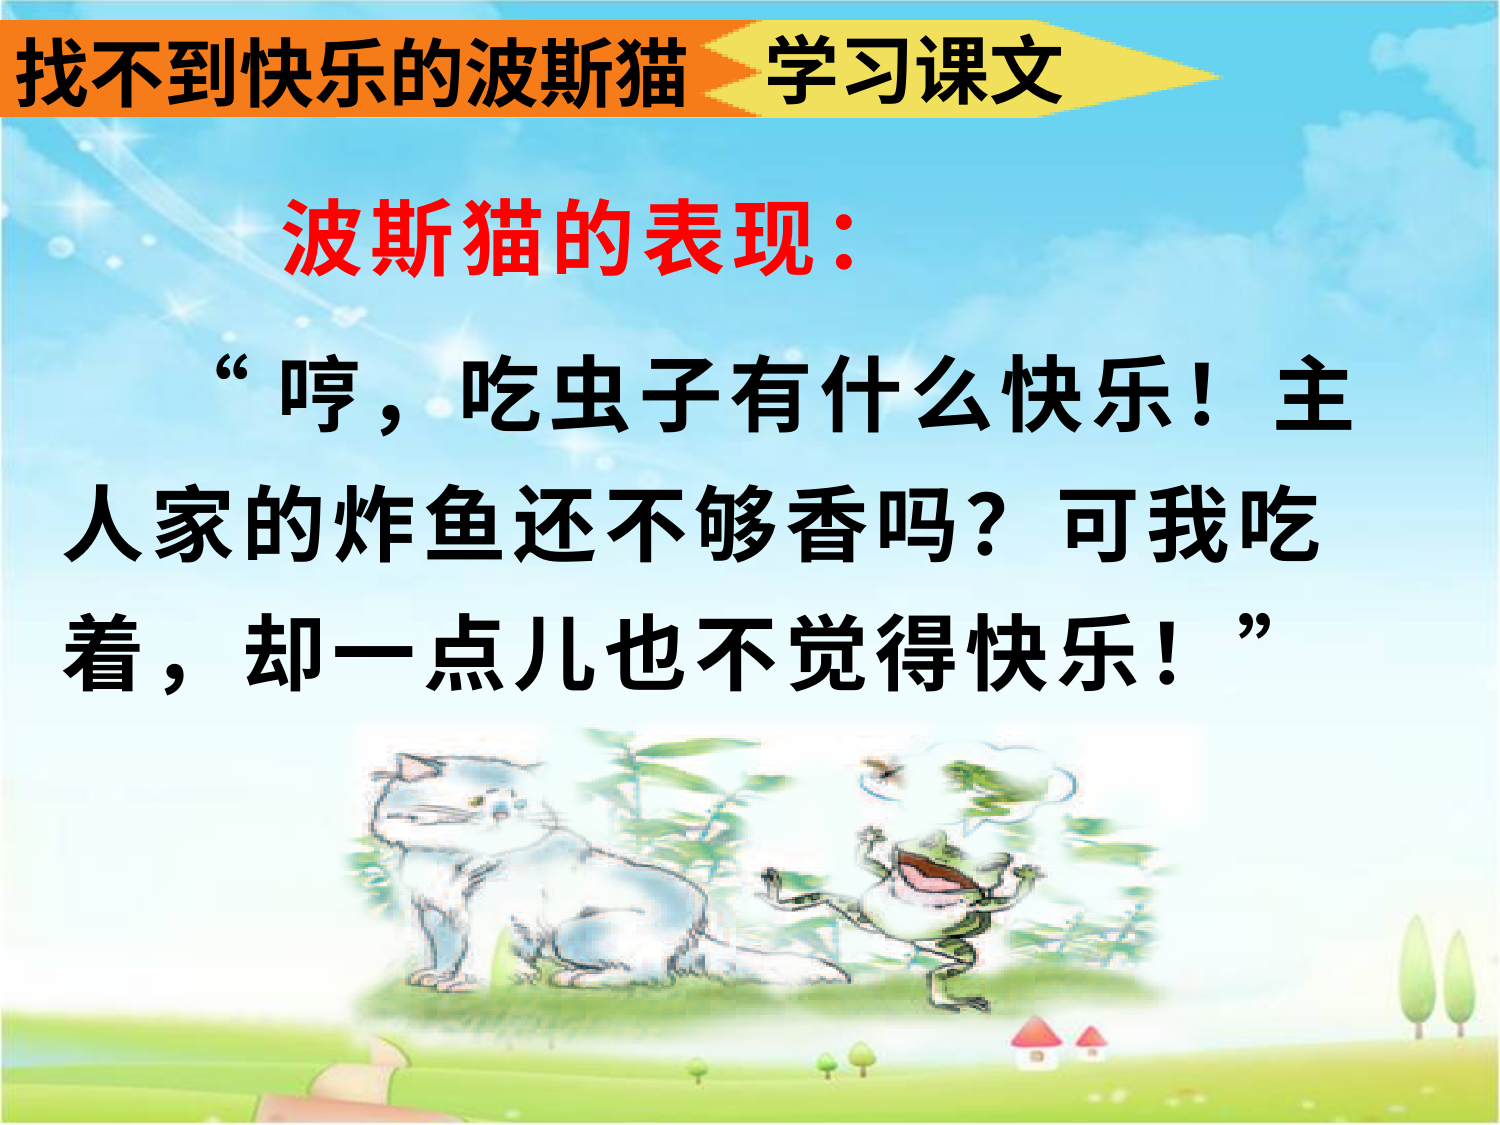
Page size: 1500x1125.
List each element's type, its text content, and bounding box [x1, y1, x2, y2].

picture [0, 0, 1500, 1125]
text_box “哼，吃虫子有什么快乐！主人家的炸鱼还不够香吗？可我吃着，却一点儿也不觉得快乐！” [46, 304, 1394, 710]
text_box 波斯猫的表现： [265, 148, 869, 294]
